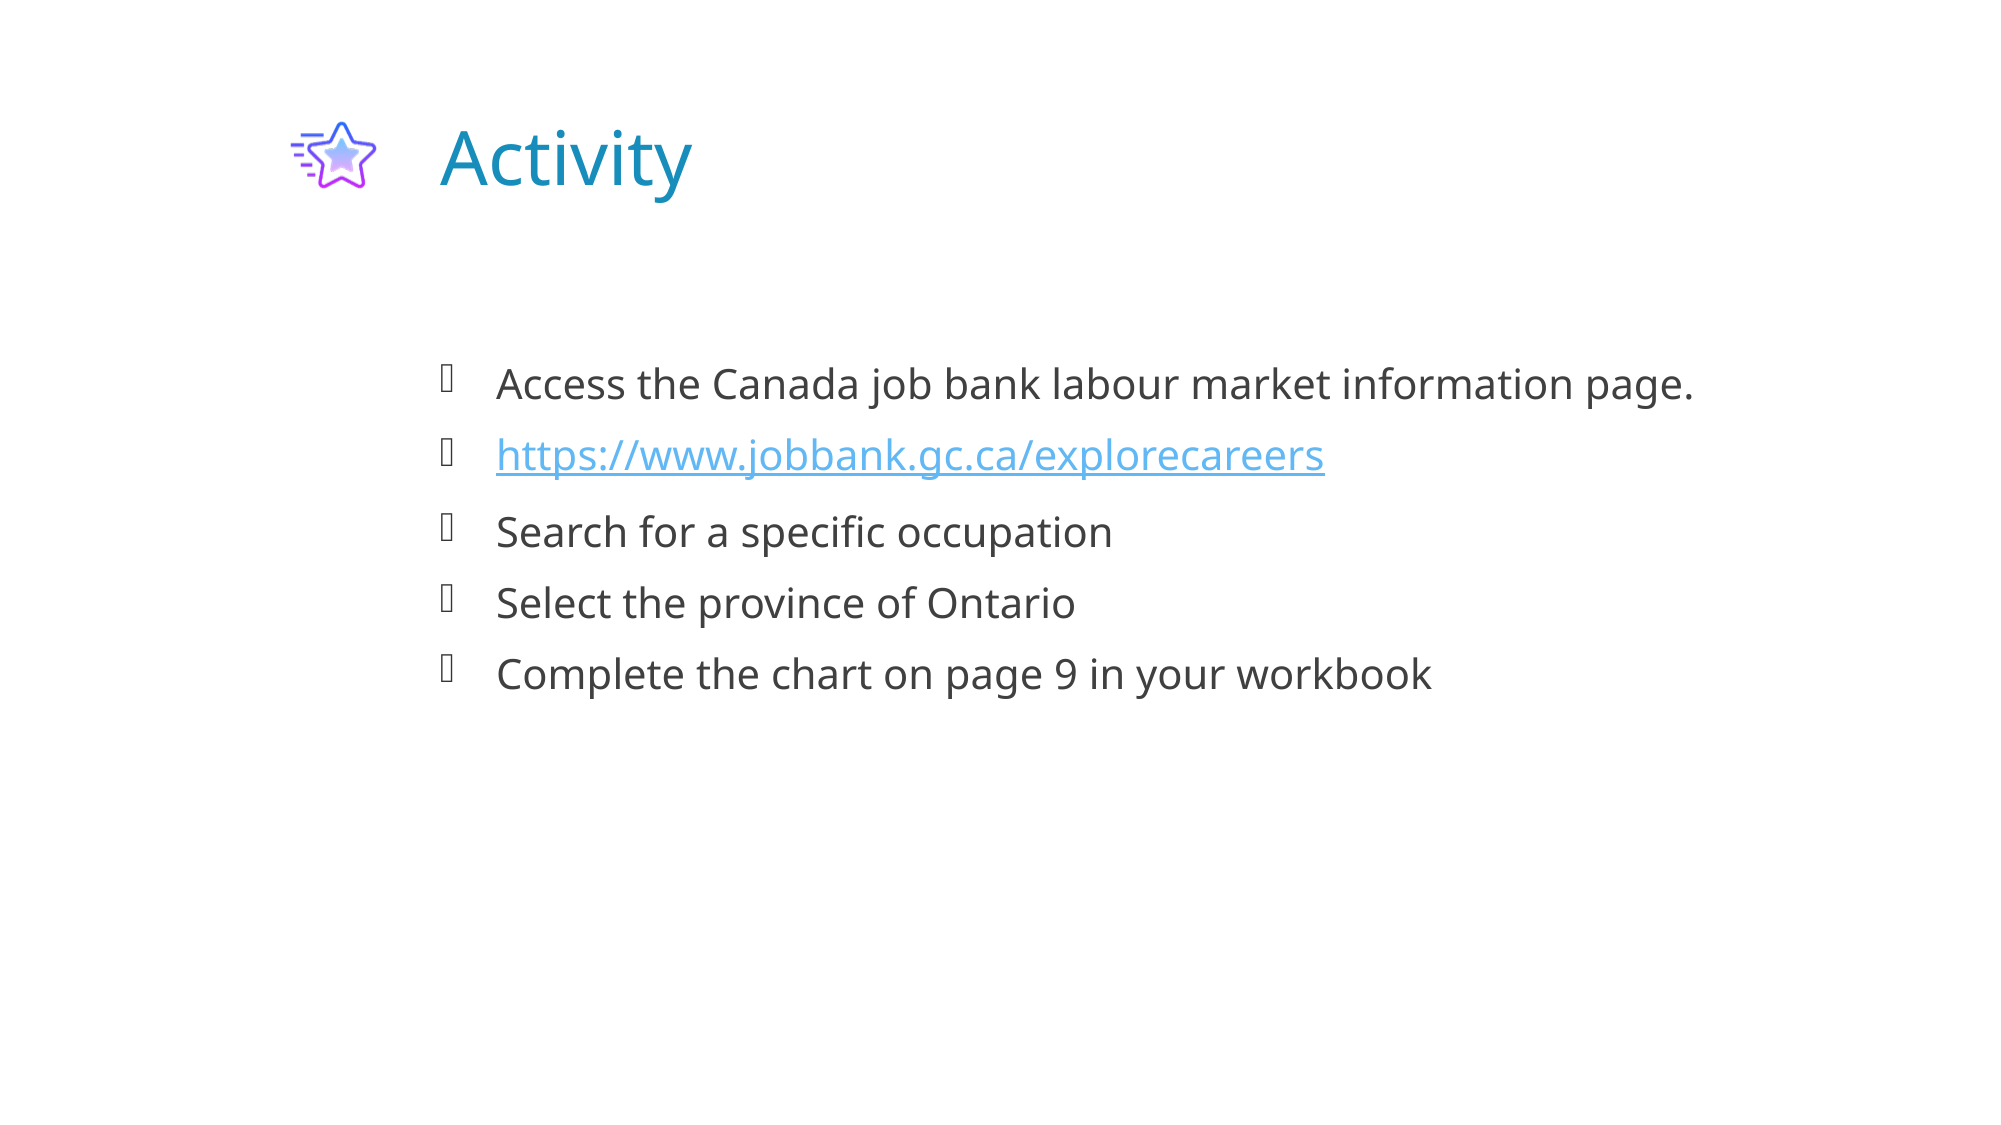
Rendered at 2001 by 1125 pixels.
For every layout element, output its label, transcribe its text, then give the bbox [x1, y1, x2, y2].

title Activity [425, 102, 1888, 313]
list Access the Canada job bank labour market information page. https://www.jobbank.gc.ca/explorecareers Search for a specific occupation Select the province of Ontario Complete the chart on page 9 in your workbook [424, 350, 1888, 970]
picture [280, 102, 387, 208]
